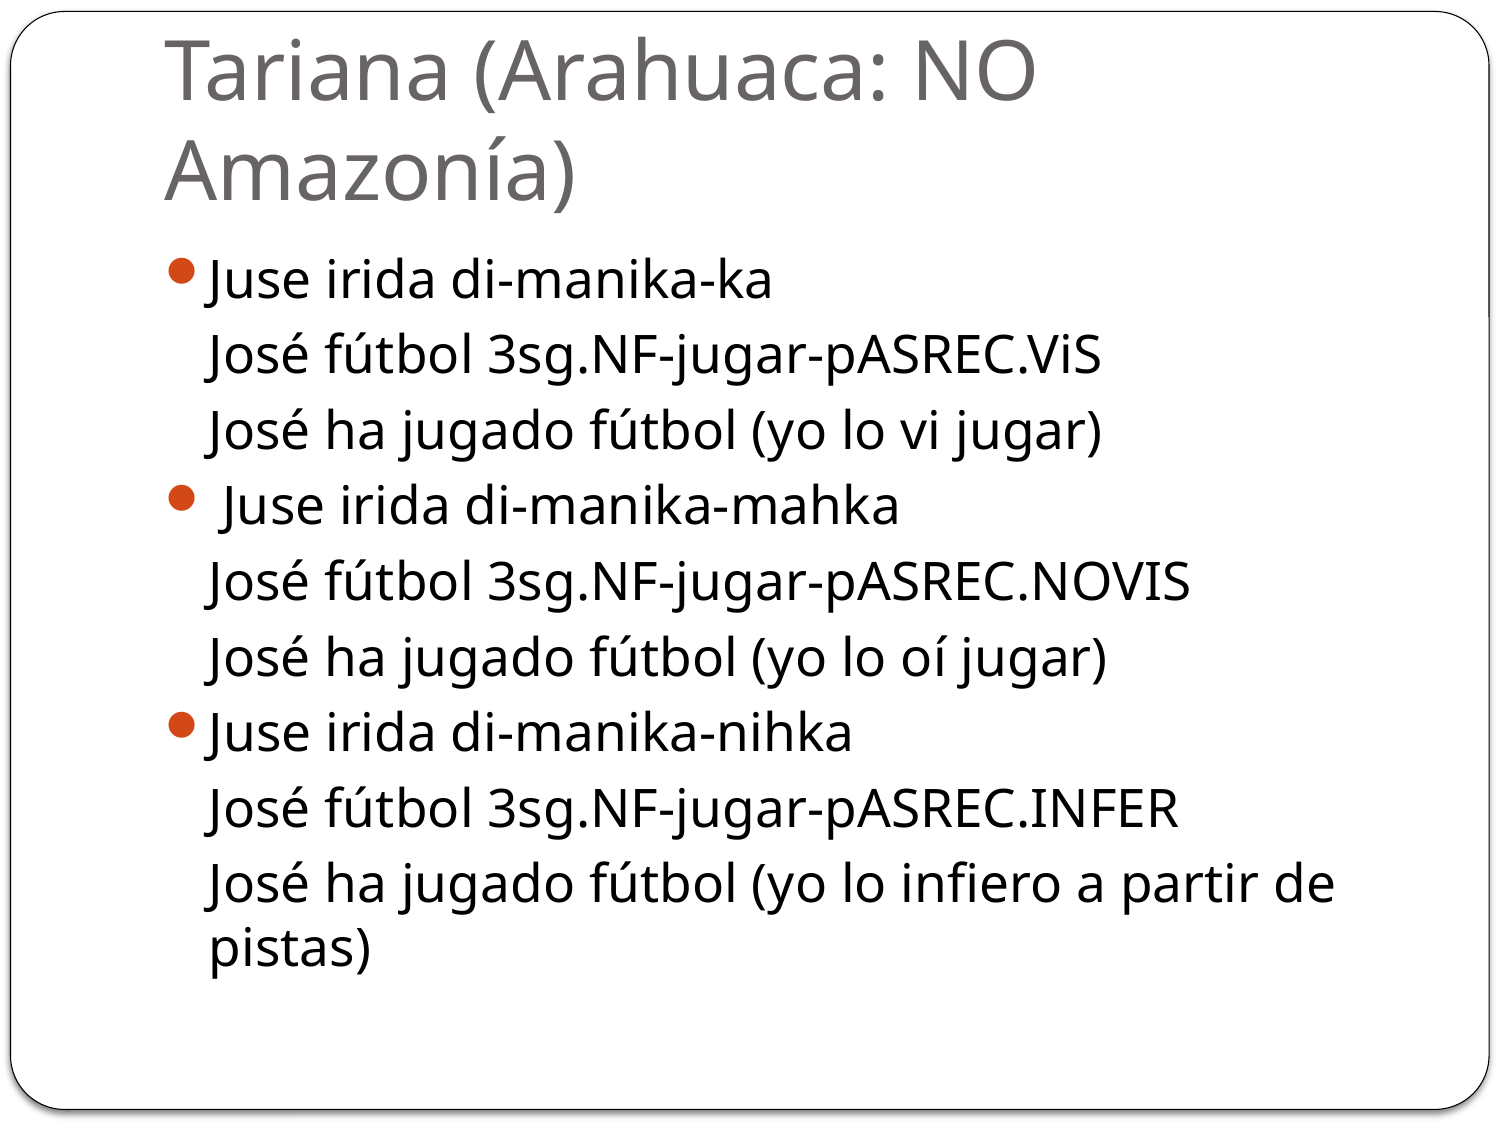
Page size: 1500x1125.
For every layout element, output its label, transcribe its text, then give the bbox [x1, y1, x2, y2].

list Juse irida di-manika-ka José fútbol 3sg.NF-jugar-pASREC.ViS José ha jugado fútbol (yo lo vi jugar) Juse irida di-manika-mahka José fútbol 3sg.NF-jugar-pASREC.NOVIS José ha jugado fútbol (yo lo oí jugar) Juse irida di-manika-nihka José fútbol 3sg.NF-jugar-pASREC.INFER José ha jugado fútbol (yo lo infiero a partir de pistas) [150, 237, 1425, 988]
title Tariana (Arahuaca: NO Amazonía) [150, 45, 1425, 233]
